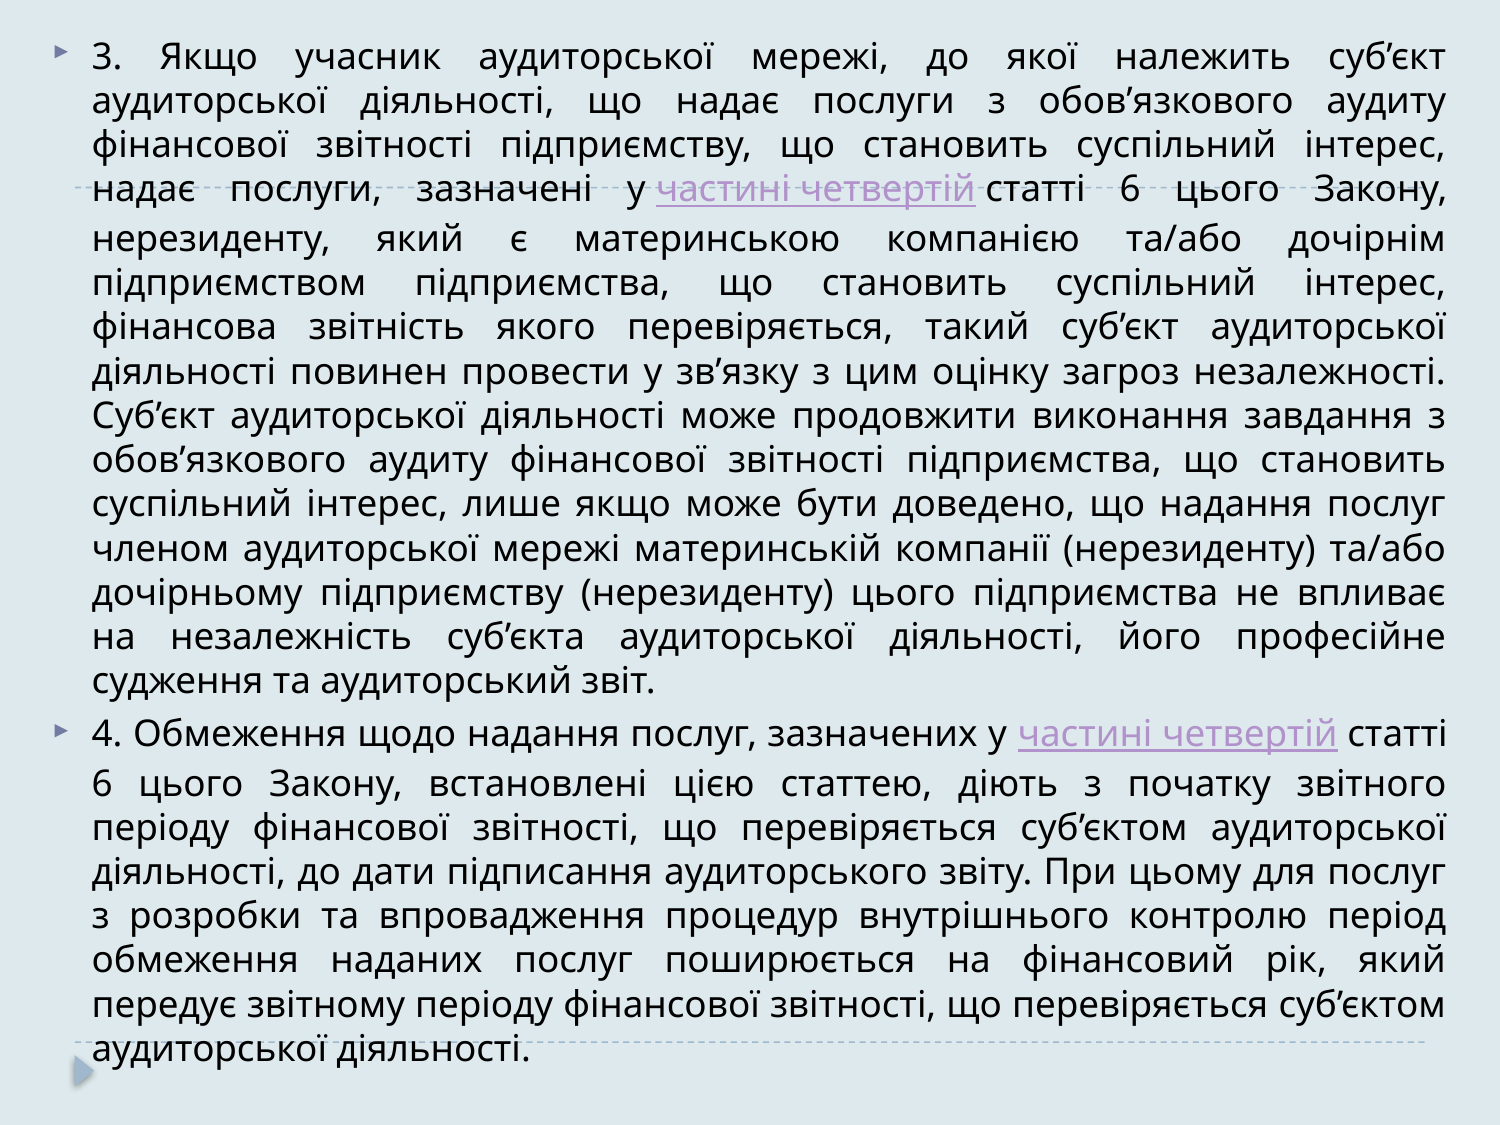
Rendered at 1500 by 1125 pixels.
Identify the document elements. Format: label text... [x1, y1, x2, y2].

list 3. Якщо учасник аудиторської мережі, до якої належить суб’єкт аудиторської діяльності, що надає послуги з обов’язкового аудиту фінансової звітності підприємству, що становить суспільний інтерес, надає послуги, зазначені у частині четвертій статті 6 цього Закону, нерезиденту, який є материнською компанією та/або дочірнім підприємством підприємства, що становить суспільний інтерес, фінансова звітність якого перевіряється, такий суб’єкт аудиторської діяльності повинен провести у зв’язку з цим оцінку загроз незалежності. Суб’єкт аудиторської діяльності може продовжити виконання завдання з обов’язкового аудиту фінансової звітності підприємства, що становить суспільний інтерес, лише якщо може бути доведено, що надання послуг членом аудиторської мережі материнській компанії (нерезиденту) та/або дочірньому підприємству (нерезиденту) цього підприємства не впливає на незалежність суб’єкта аудиторської діяльності, його професійне судження та аудиторський звіт. 4. Обмеження щодо надання послуг, зазначених у частині четвертій статті 6 цього Закону, встановлені цією статтею, діють з початку звітного періоду фінансової звітності, що перевіряється суб’єктом аудиторської діяльності, до дати підписання аудиторського звіту. При цьому для послуг з розробки та впровадження процедур внутрішнього контролю період обмеження наданих послуг поширюється на фінансовий рік, який передує звітному періоду фінансової звітності, що перевіряється суб’єктом аудиторської діяльності. [37, 24, 1463, 1100]
